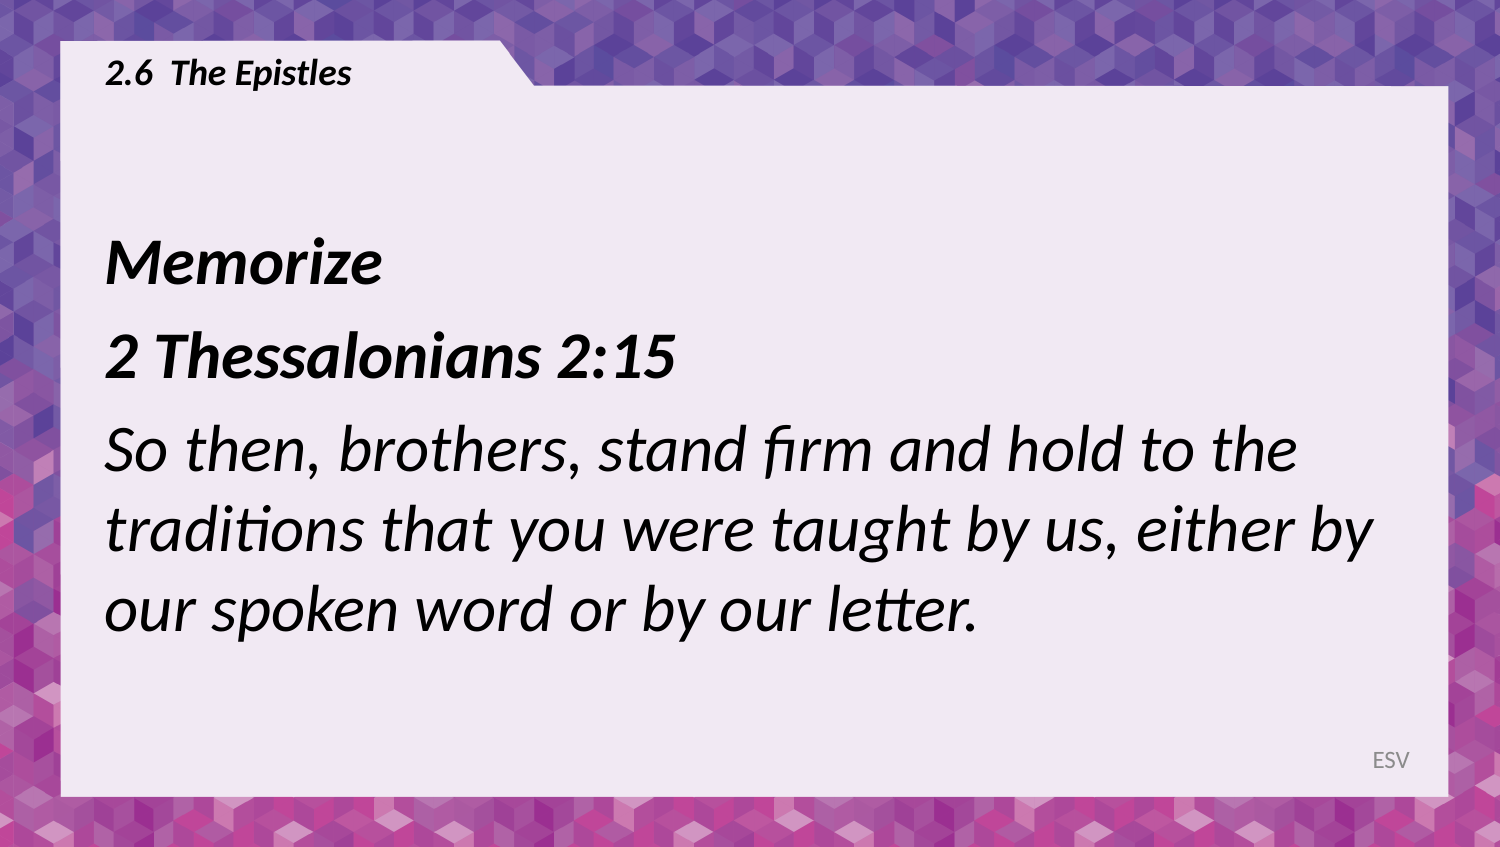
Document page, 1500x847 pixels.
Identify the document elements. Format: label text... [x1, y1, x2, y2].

picture [0, 0, 1500, 847]
list Memorize 2 Thessalonians 2:15 So then, brothers, stand firm and hold to the traditions that you were taught by us, either by our spoken word or by our letter. [89, 141, 1403, 722]
footer ESV [950, 736, 1425, 782]
title 2.6 The Epistles [89, 33, 1420, 108]
